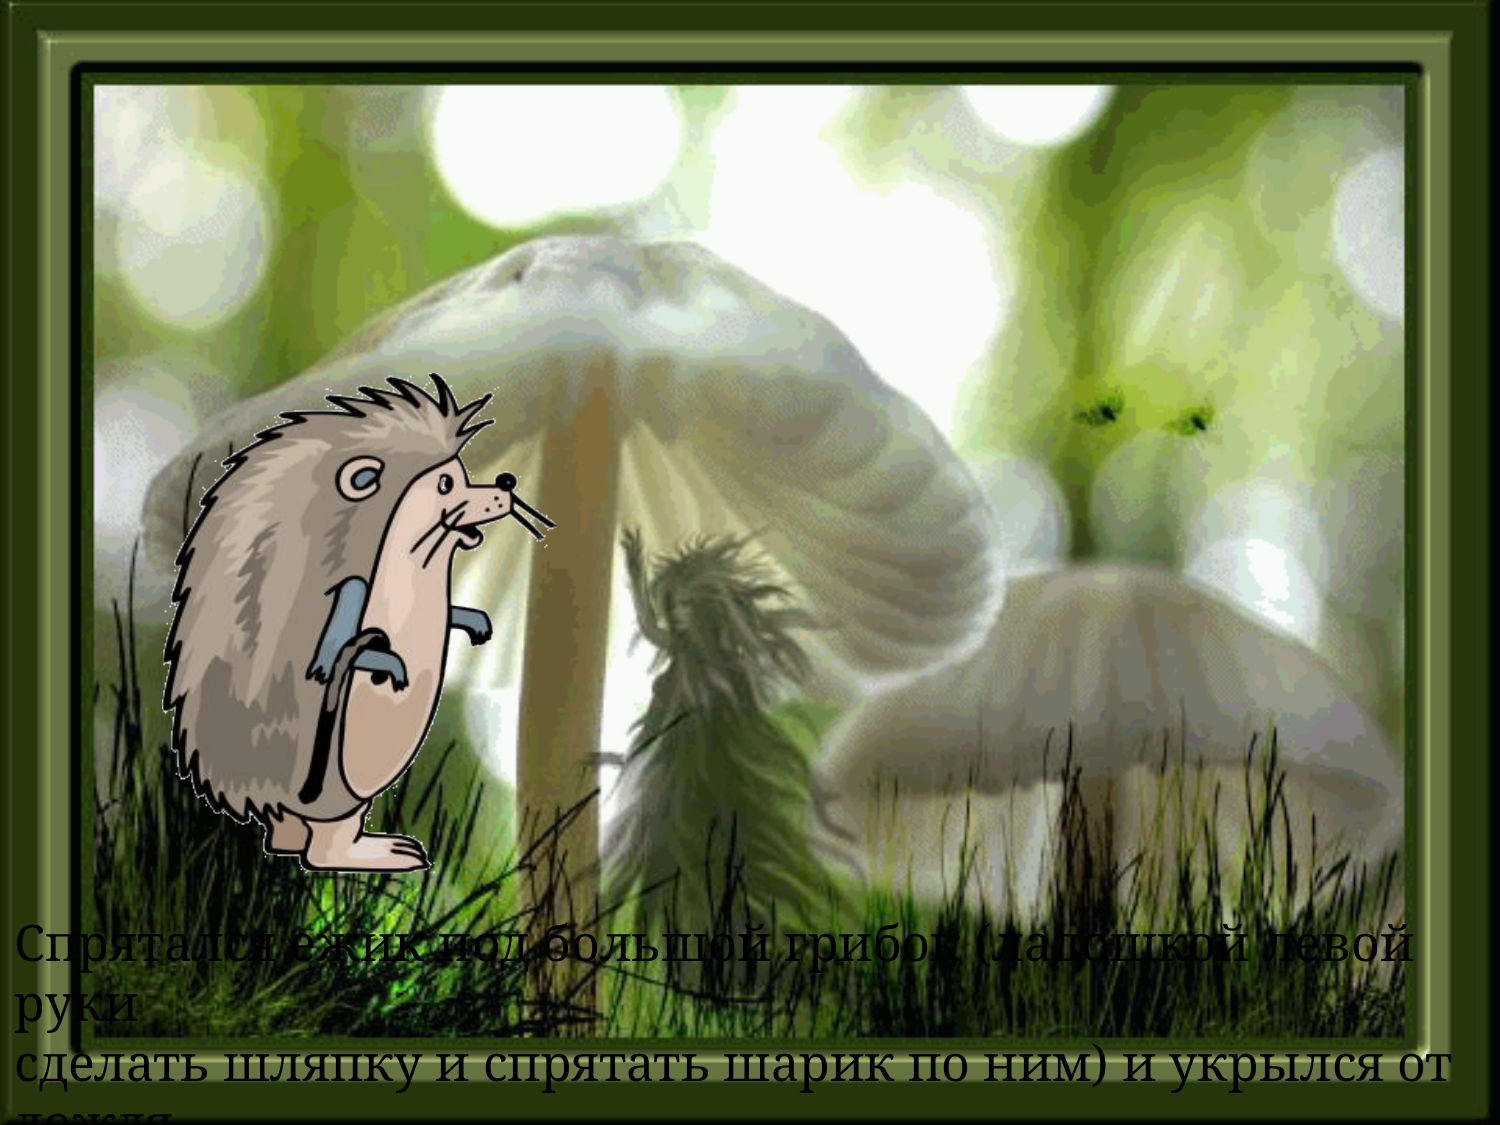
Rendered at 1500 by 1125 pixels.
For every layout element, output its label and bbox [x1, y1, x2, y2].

list [0, 0, 1500, 1125]
picture [161, 373, 558, 875]
